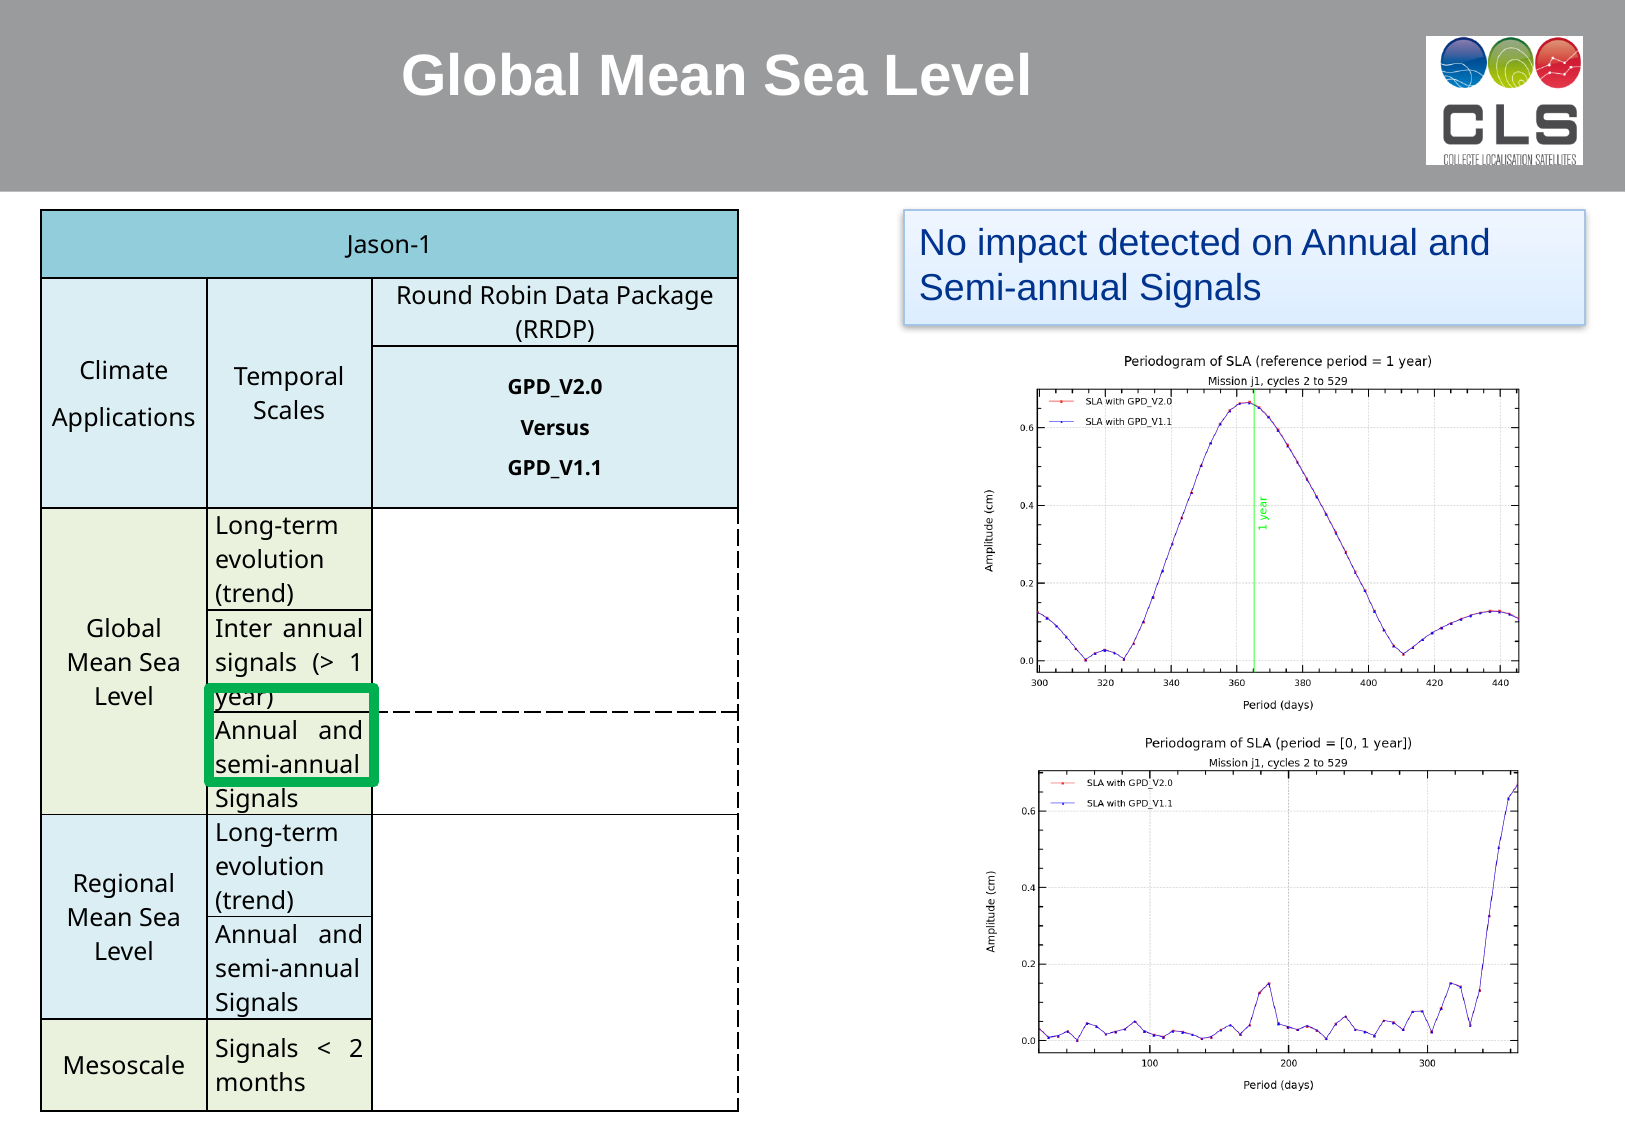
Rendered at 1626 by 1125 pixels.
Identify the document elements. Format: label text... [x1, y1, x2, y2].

table_cell [373, 509, 738, 712]
table_cell GPD_V2.0 Versus GPD_V1.1 [373, 347, 737, 507]
picture [962, 338, 1539, 1102]
table_cell Climate Applications [42, 279, 206, 507]
text_box [207, 686, 376, 784]
picture [1426, 36, 1583, 165]
table_cell Round Robin Data Package (RRDP) [373, 279, 737, 345]
text_box No impact detected on Annual and Semi-annual Signals [903, 209, 1586, 326]
table_cell [373, 712, 738, 814]
table_cell Global Mean Sea Level [42, 509, 206, 814]
table_cell [373, 815, 738, 1110]
table_cell Annual and semi-annual Signals [208, 917, 371, 1018]
table_cell Inter annual signals (> 1 year) [208, 611, 371, 686]
table_cell Signals < 2 months [208, 1020, 371, 1110]
text_box Global Mean Sea Level [386, 40, 1162, 119]
table_cell Mesoscale [42, 1020, 206, 1110]
table_cell Long-term evolution (trend) [208, 815, 371, 916]
table_cell Temporal Scales [208, 279, 371, 507]
table_cell Regional Mean Sea Level [42, 815, 206, 1018]
table_cell Long-term evolution (trend) [208, 509, 371, 609]
table_header Jason-1 [42, 211, 737, 277]
table_cell Annual and semi-annual Signals [208, 784, 371, 814]
